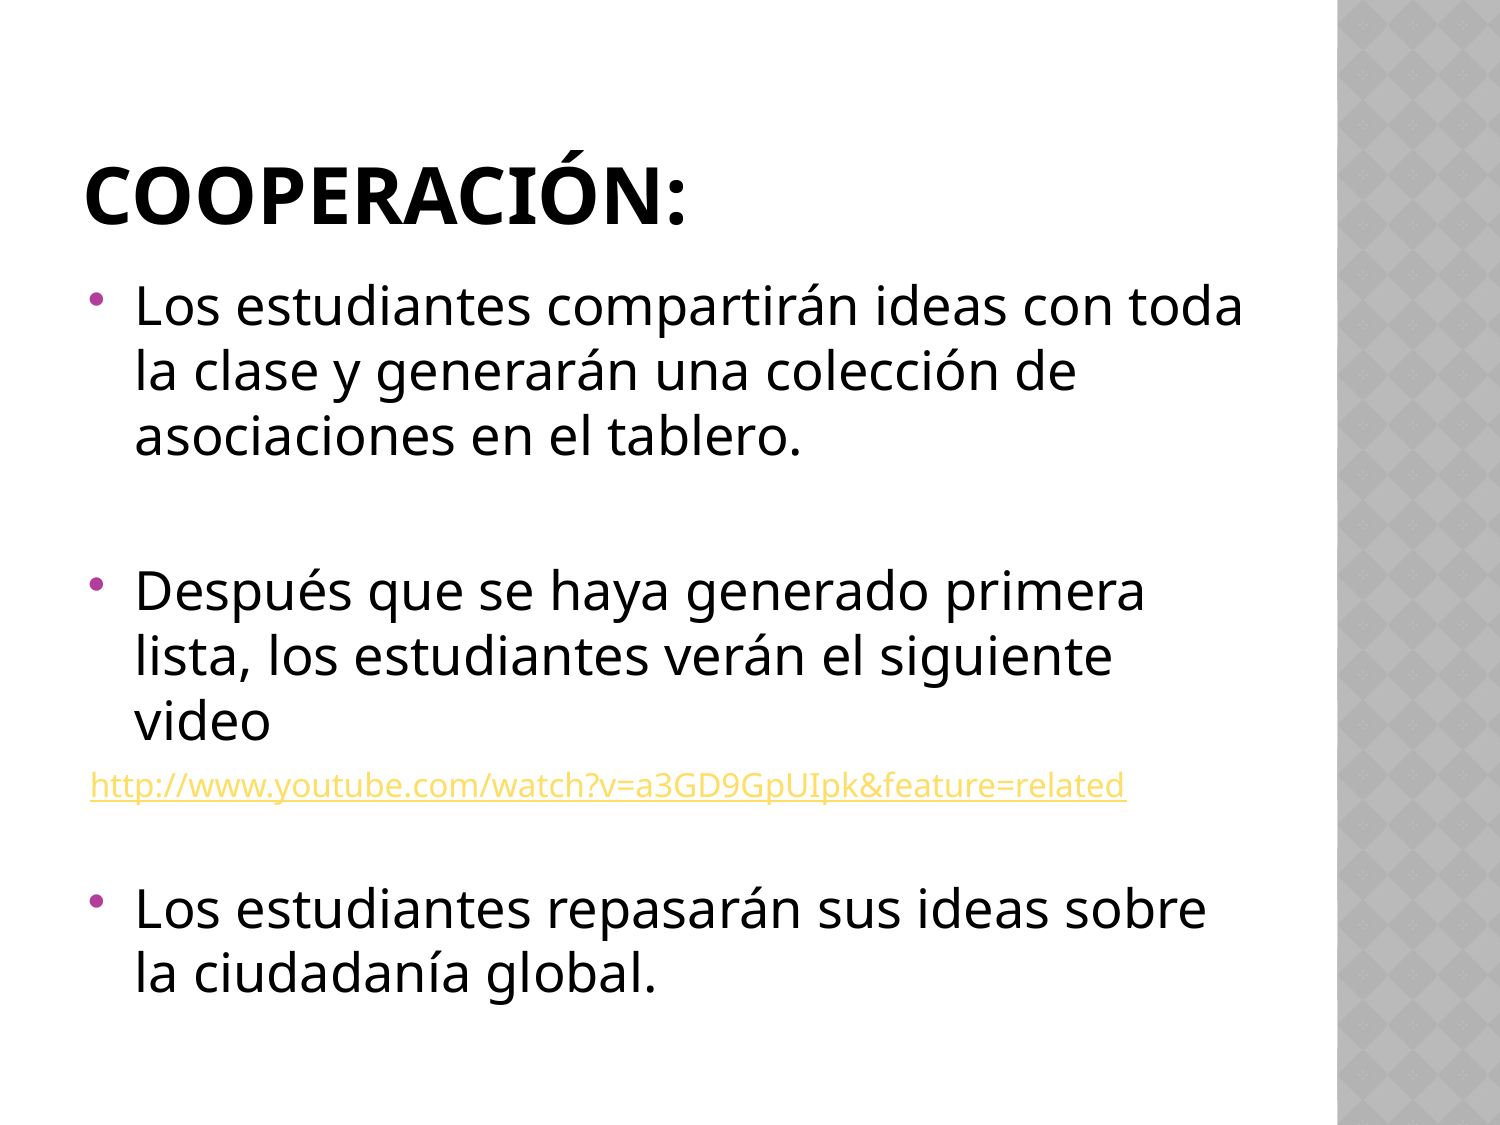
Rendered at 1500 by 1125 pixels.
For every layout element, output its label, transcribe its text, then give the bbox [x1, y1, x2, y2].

list Los estudiantes compartirán ideas con toda la clase y generarán una colección de asociaciones en el tablero. Después que se haya generado primera lista, los estudiantes verán el siguiente video http://www.youtube.com/watch?v=a3GD9GpUIpk&feature=related Los estudiantes repasarán sus ideas sobre la ciudadanía global. [75, 264, 1263, 1059]
title Cooperación: [75, 52, 1263, 240]
